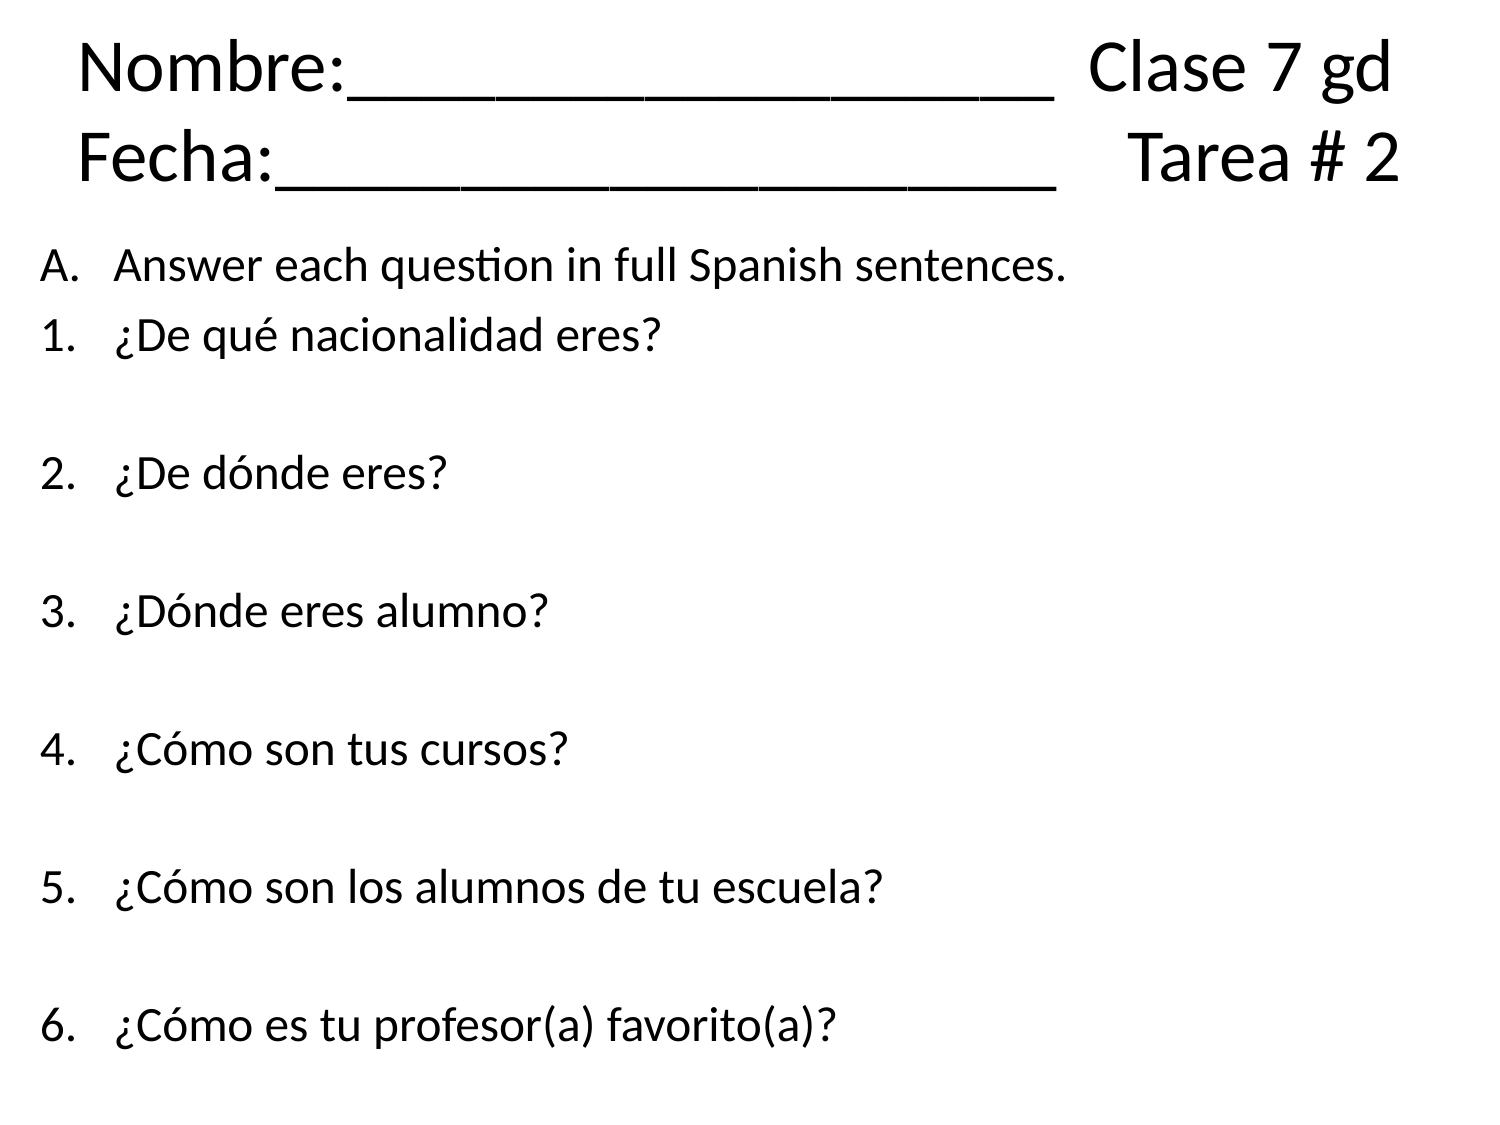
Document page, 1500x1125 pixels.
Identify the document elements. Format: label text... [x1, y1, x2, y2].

title Nombre:___________________ Clase 7 gd Fecha:_____________________ Tarea # 2 [62, 12, 1463, 200]
list Answer each question in full Spanish sentences. ¿De qué nacionalidad eres? ¿De dónde eres? ¿Dónde eres alumno? ¿Cómo son tus cursos? ¿Cómo son los alumnos de tu escuela? ¿Cómo es tu profesor(a) favorito(a)? [24, 224, 1475, 1063]
